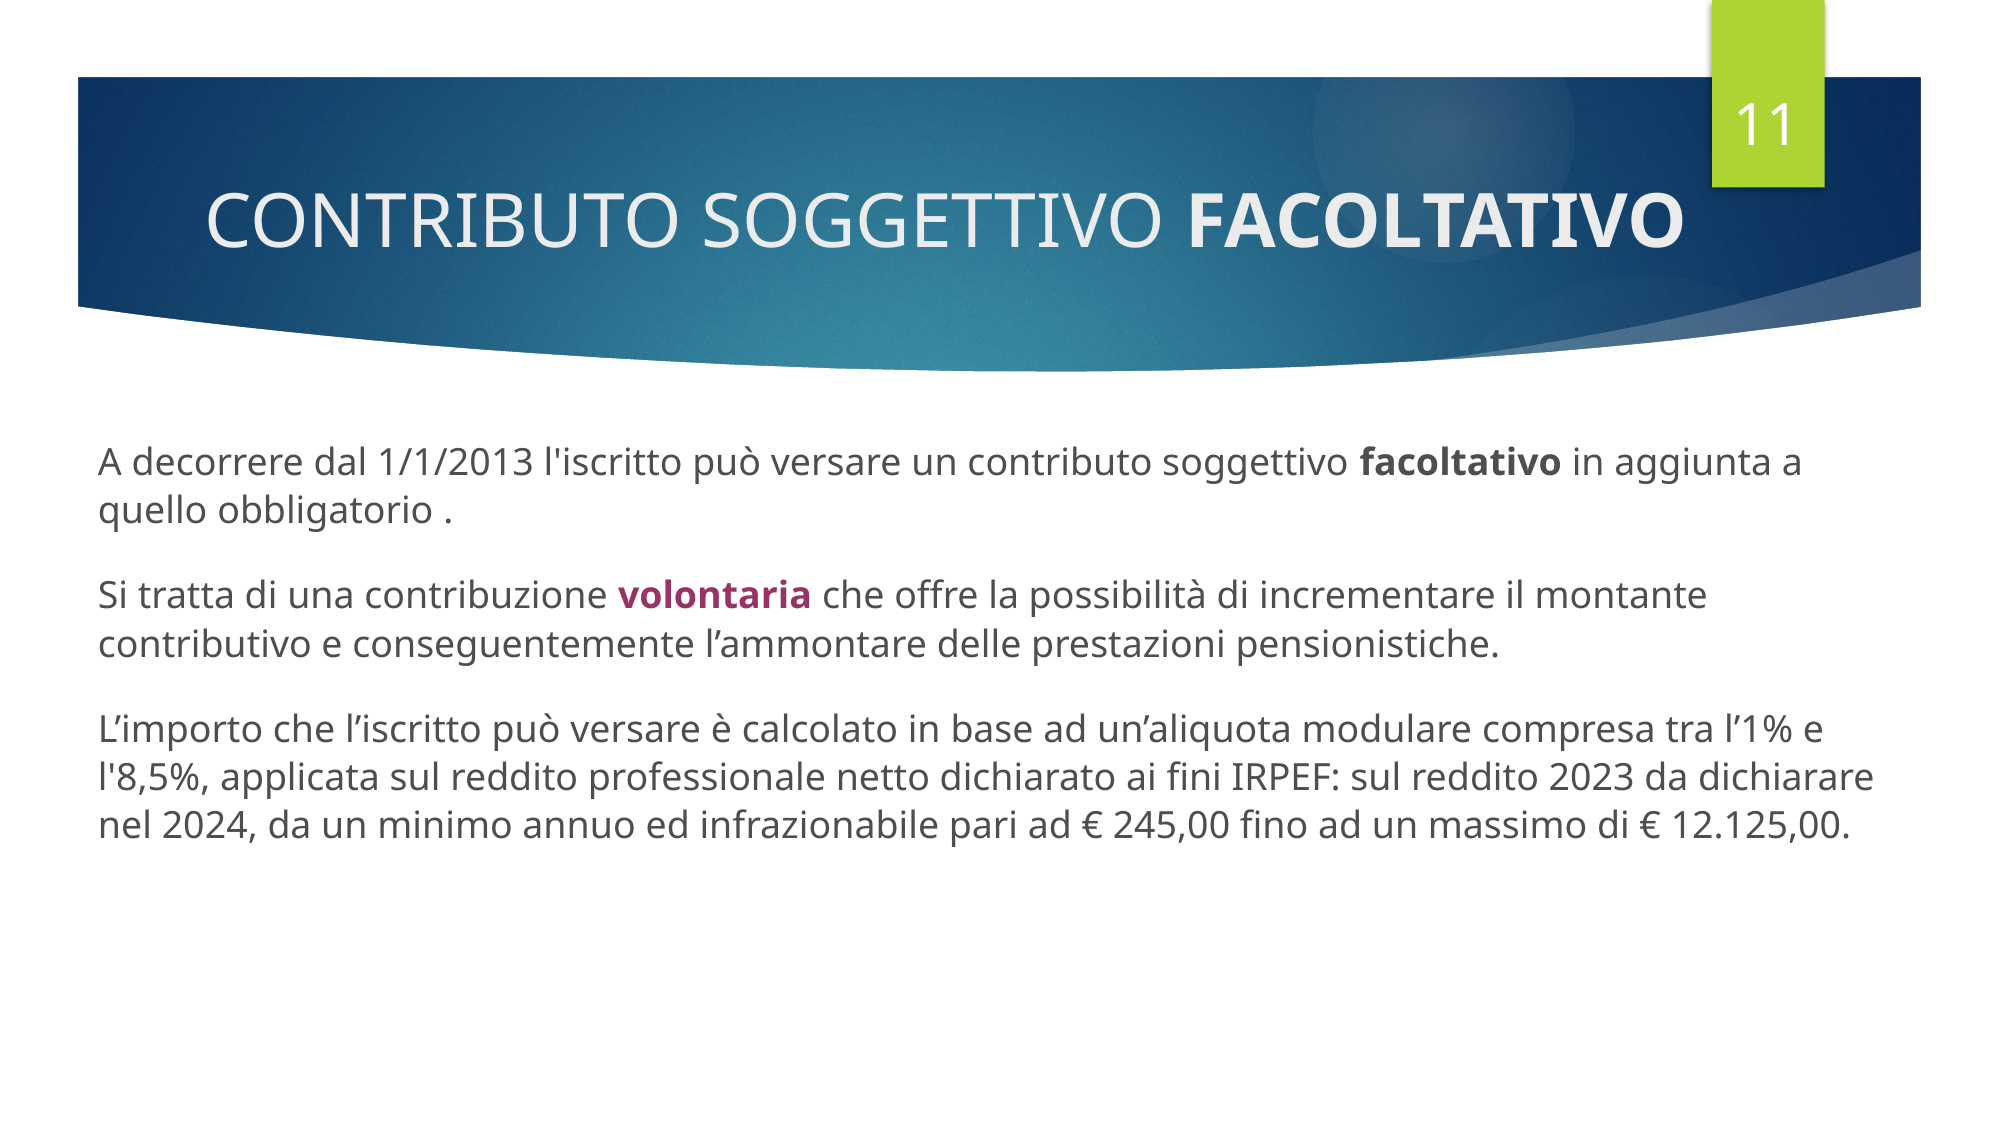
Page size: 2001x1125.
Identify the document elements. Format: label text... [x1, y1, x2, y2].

slide_number 11 [1698, 48, 1836, 175]
list A decorrere dal 1/1/2013 l'iscritto può versare un contributo soggettivo facoltativo in aggiunta a quello obbligatorio . Si tratta di una contribuzione volontaria che offre la possibilità di incrementare il montante contributivo e conseguentemente l’ammontare delle prestazioni pensionistiche. L’importo che l’iscritto può versare è calcolato in base ad un’aliquota modulare compresa tra l’1% e l'8,5%, applicata sul reddito professionale netto dichiarato ai fini IRPEF: sul reddito 2023 da dichiarare nel 2024, da un minimo annuo ed infrazionabile pari ad € 245,00 fino ad un massimo di € 12.125,00. [82, 427, 1922, 988]
title CONTRIBUTO SOGGETTIVO FACOLTATIVO [189, 159, 1715, 276]
